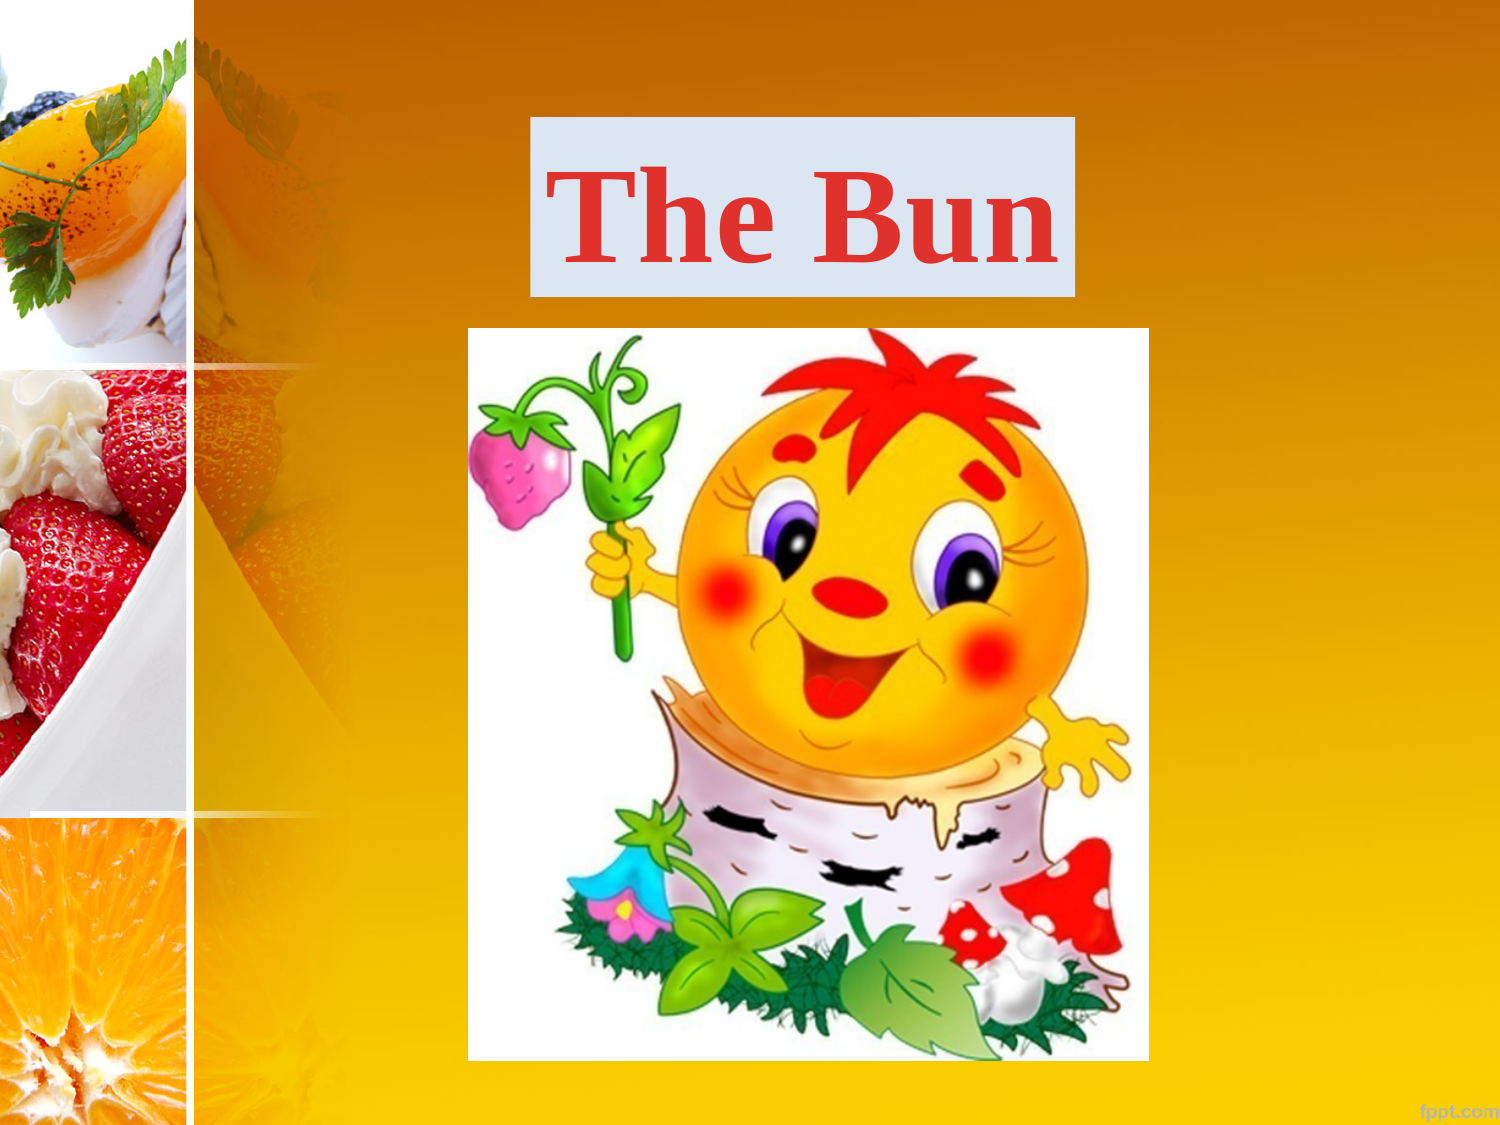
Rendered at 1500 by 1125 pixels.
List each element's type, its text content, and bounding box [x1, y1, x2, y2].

picture [0, 0, 1500, 1125]
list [468, 327, 1149, 1061]
text_box The Bun [530, 117, 1076, 297]
